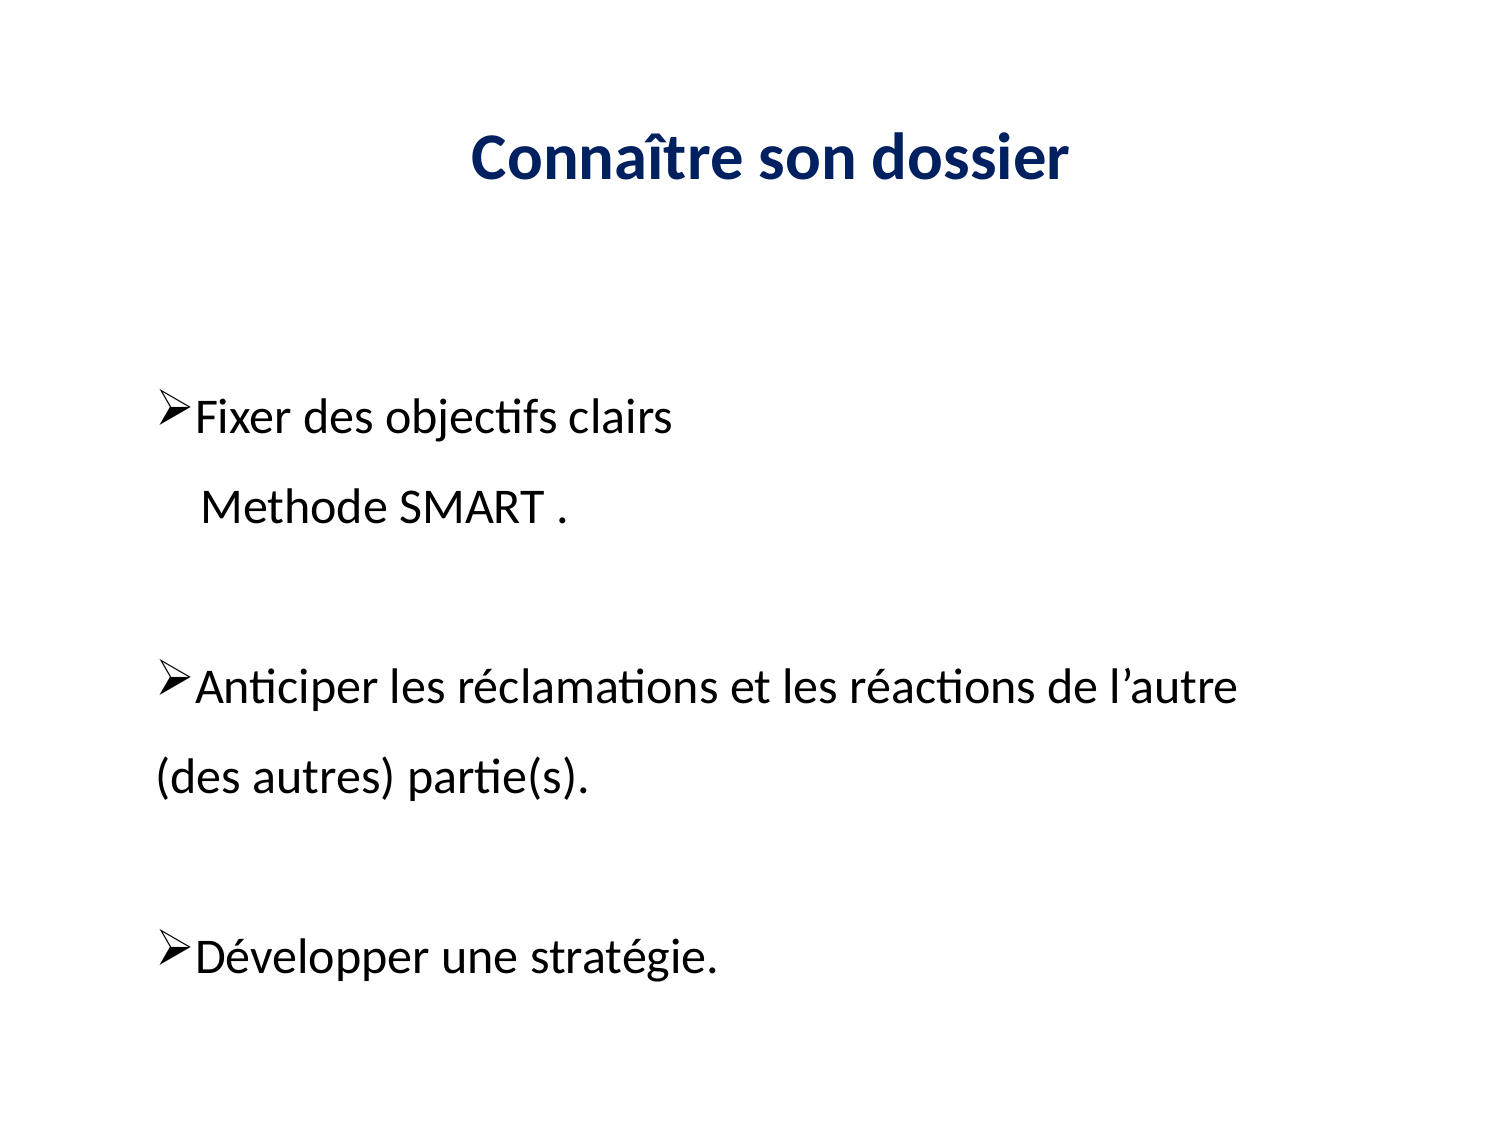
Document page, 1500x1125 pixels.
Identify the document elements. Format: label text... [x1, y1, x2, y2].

text_box Fixer des objectifs clairs Methode SMART . Anticiper les réclamations et les réactions de l’autre (des autres) partie(s). Développer une stratégie. [140, 278, 1322, 992]
text_box Connaître son dossier [456, 105, 1087, 201]
